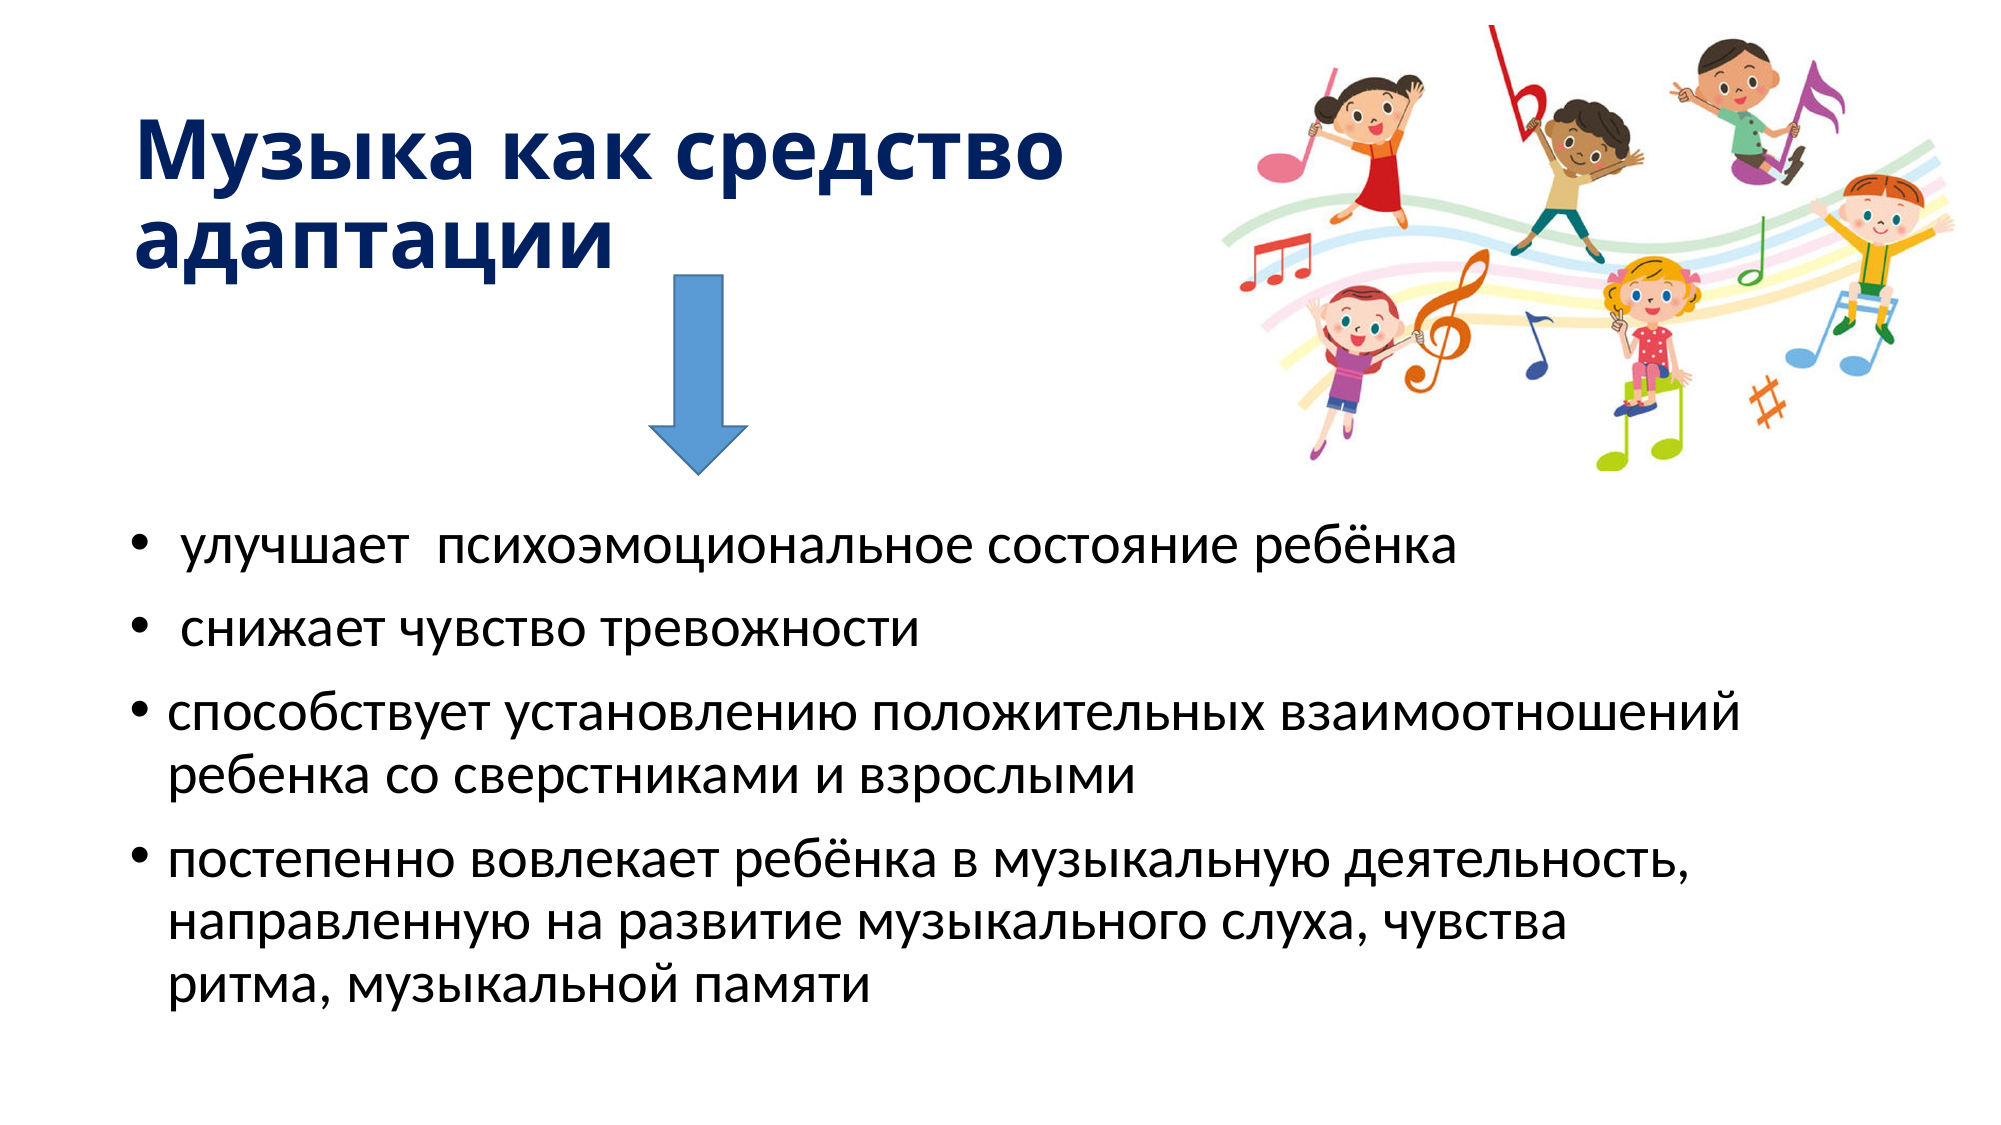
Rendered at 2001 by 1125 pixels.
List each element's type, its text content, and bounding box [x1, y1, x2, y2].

picture [1221, 25, 1955, 471]
text_box [647, 274, 750, 477]
title Музыка как средство адаптации [118, 88, 1221, 306]
list улучшает психоэмоциональное состояние ребёнка снижает чувство тревожности способствует установлению положительных взаимоотношений ребенка со сверстниками и взрослыми постепенно вовлекает ребёнка в музыкальную деятельность, направленную на развитие музыкального слуха, чувства ритма, музыкальной памяти [114, 505, 1955, 1055]
